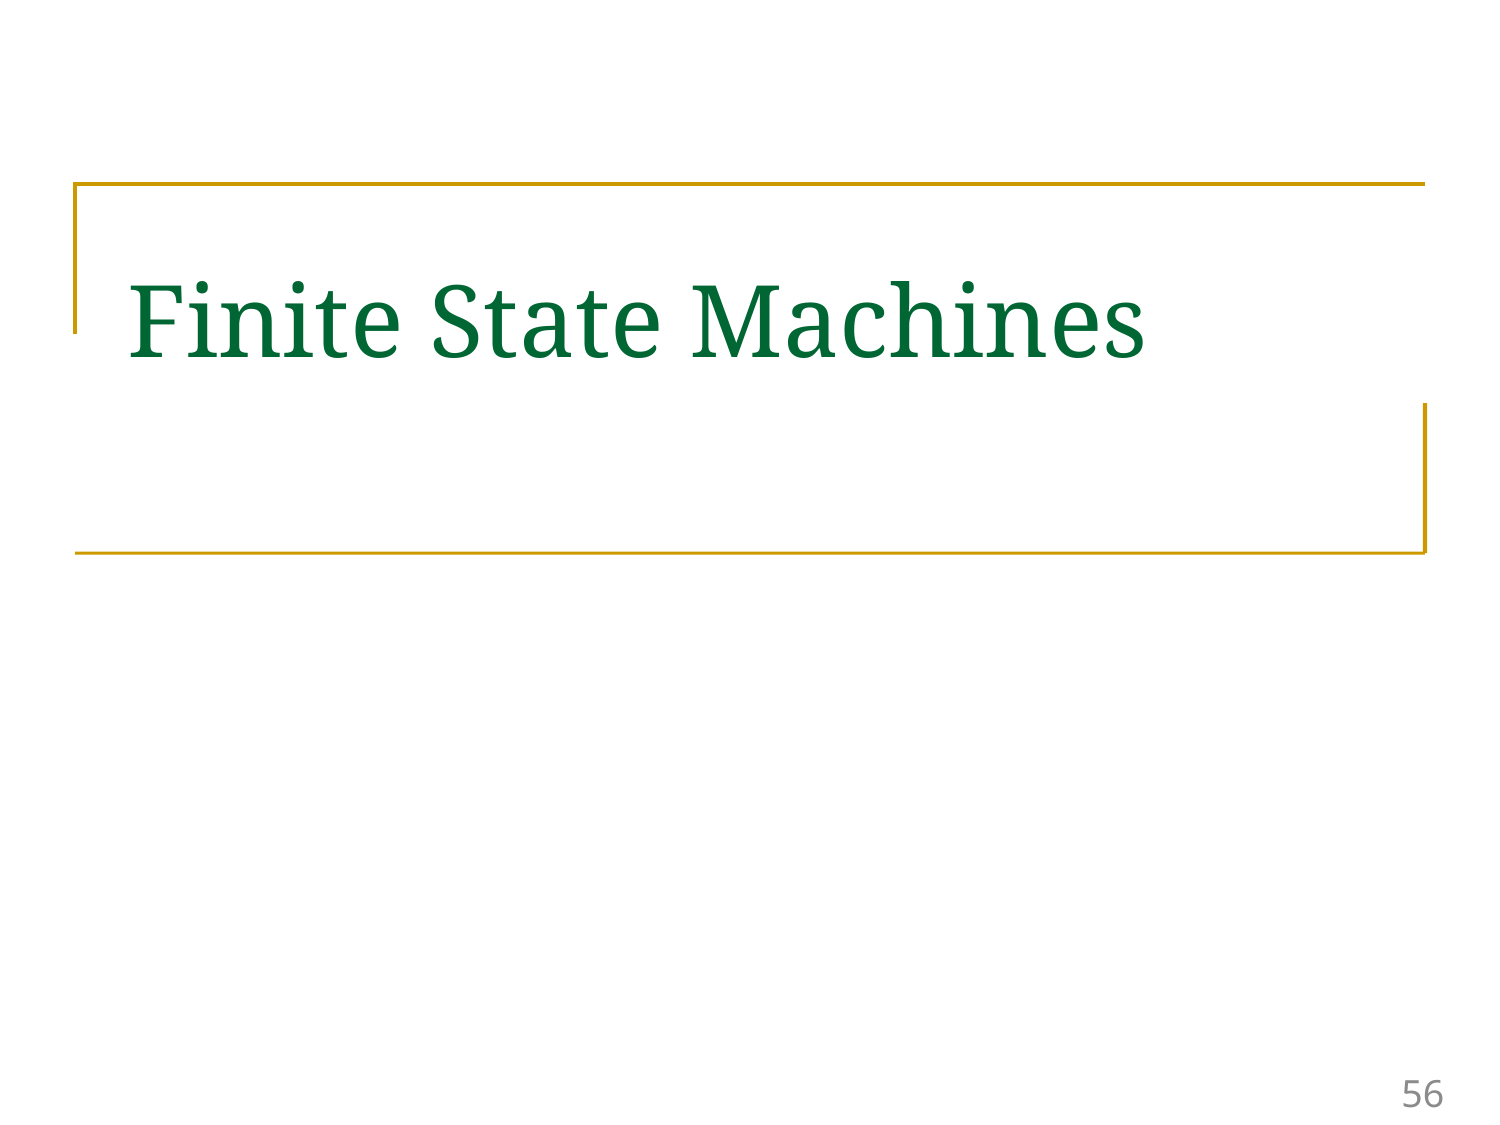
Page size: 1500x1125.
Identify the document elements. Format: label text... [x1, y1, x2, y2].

title Finite State Machines [112, 249, 1413, 538]
slide_number 56 [1121, 1066, 1460, 1125]
